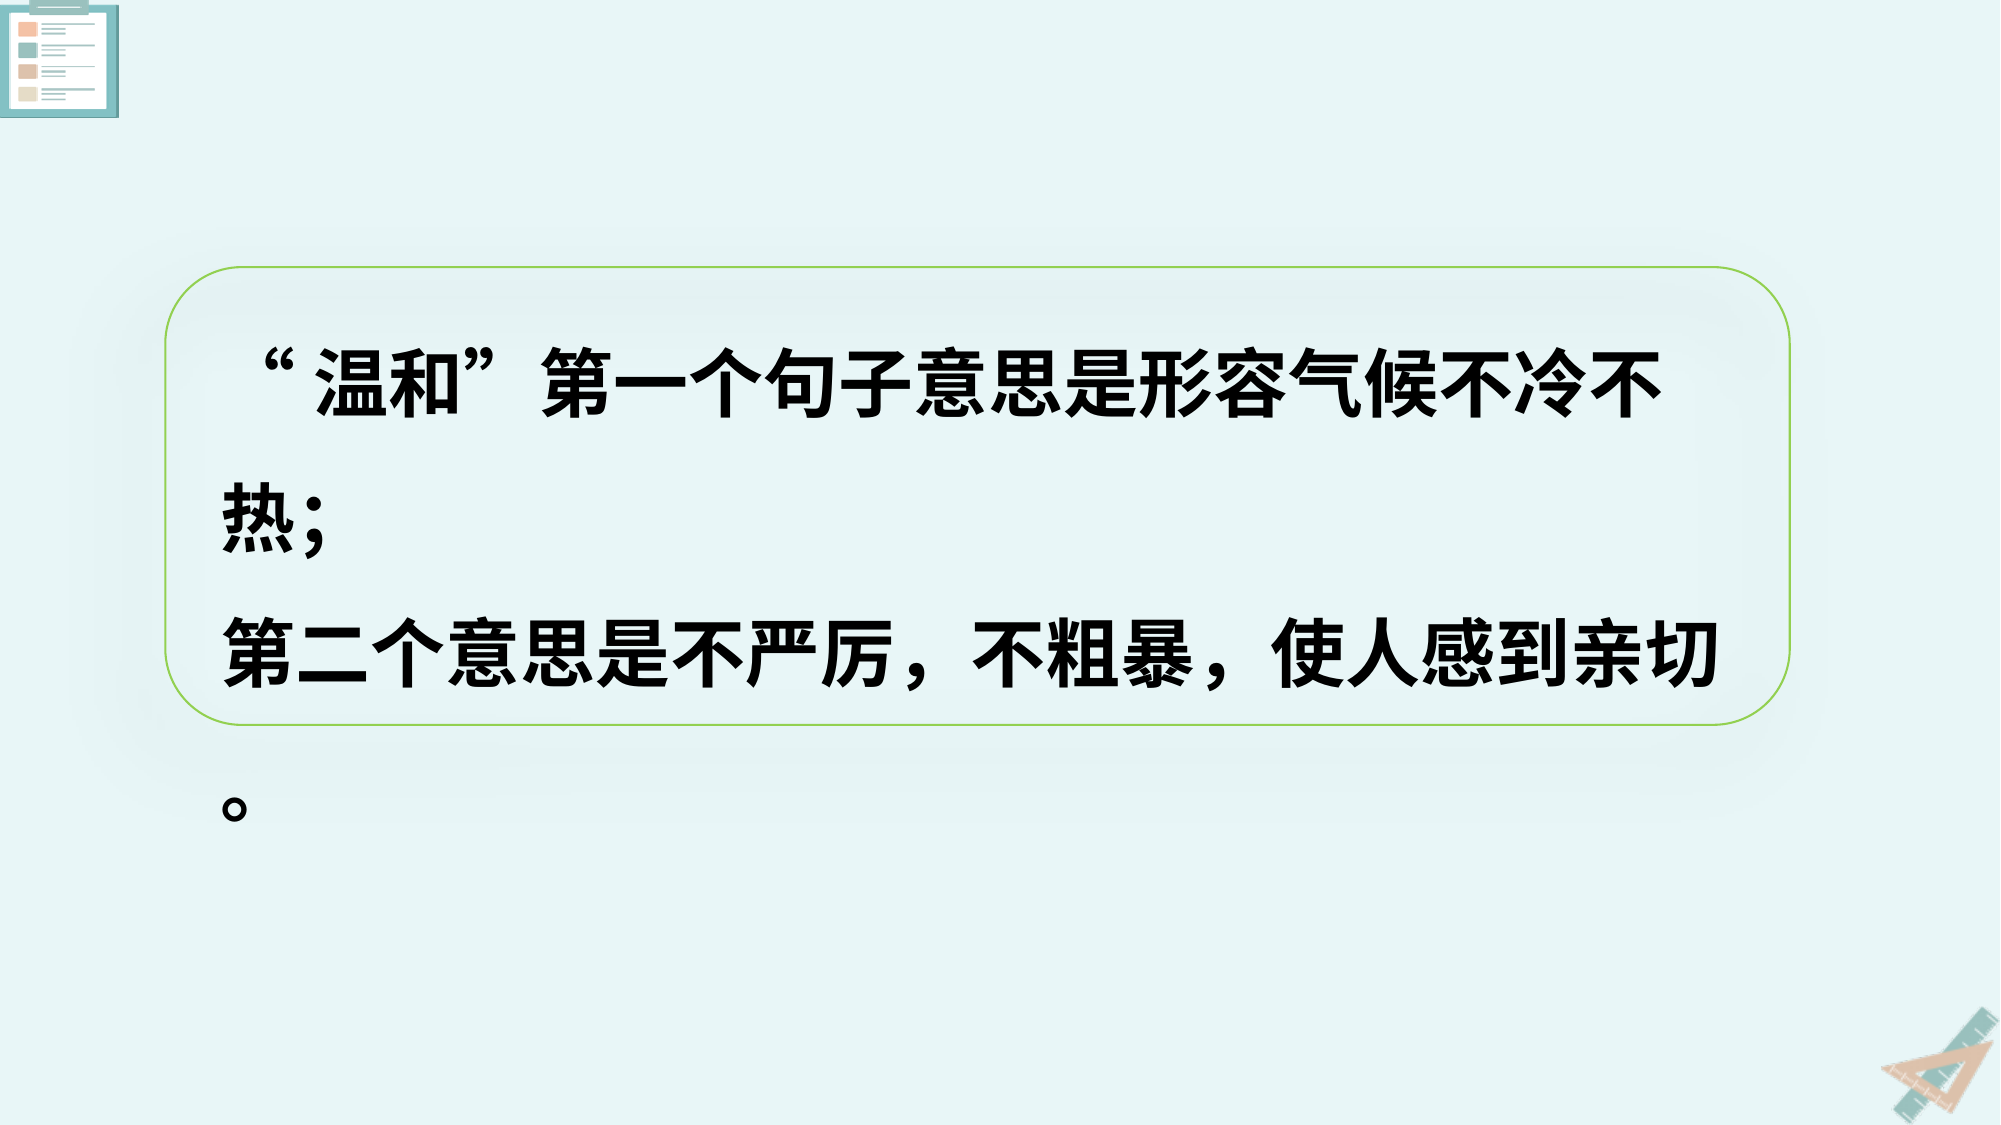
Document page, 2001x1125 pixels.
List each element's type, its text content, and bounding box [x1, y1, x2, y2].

text_box [164, 266, 1791, 726]
picture [0, 0, 119, 119]
text_box “温和”第一个句子意思是形容气候不冷不热； 第二个意思是不严厉，不粗暴，使人感到亲切 。 [205, 786, 1750, 839]
picture [1881, 1006, 2000, 1125]
